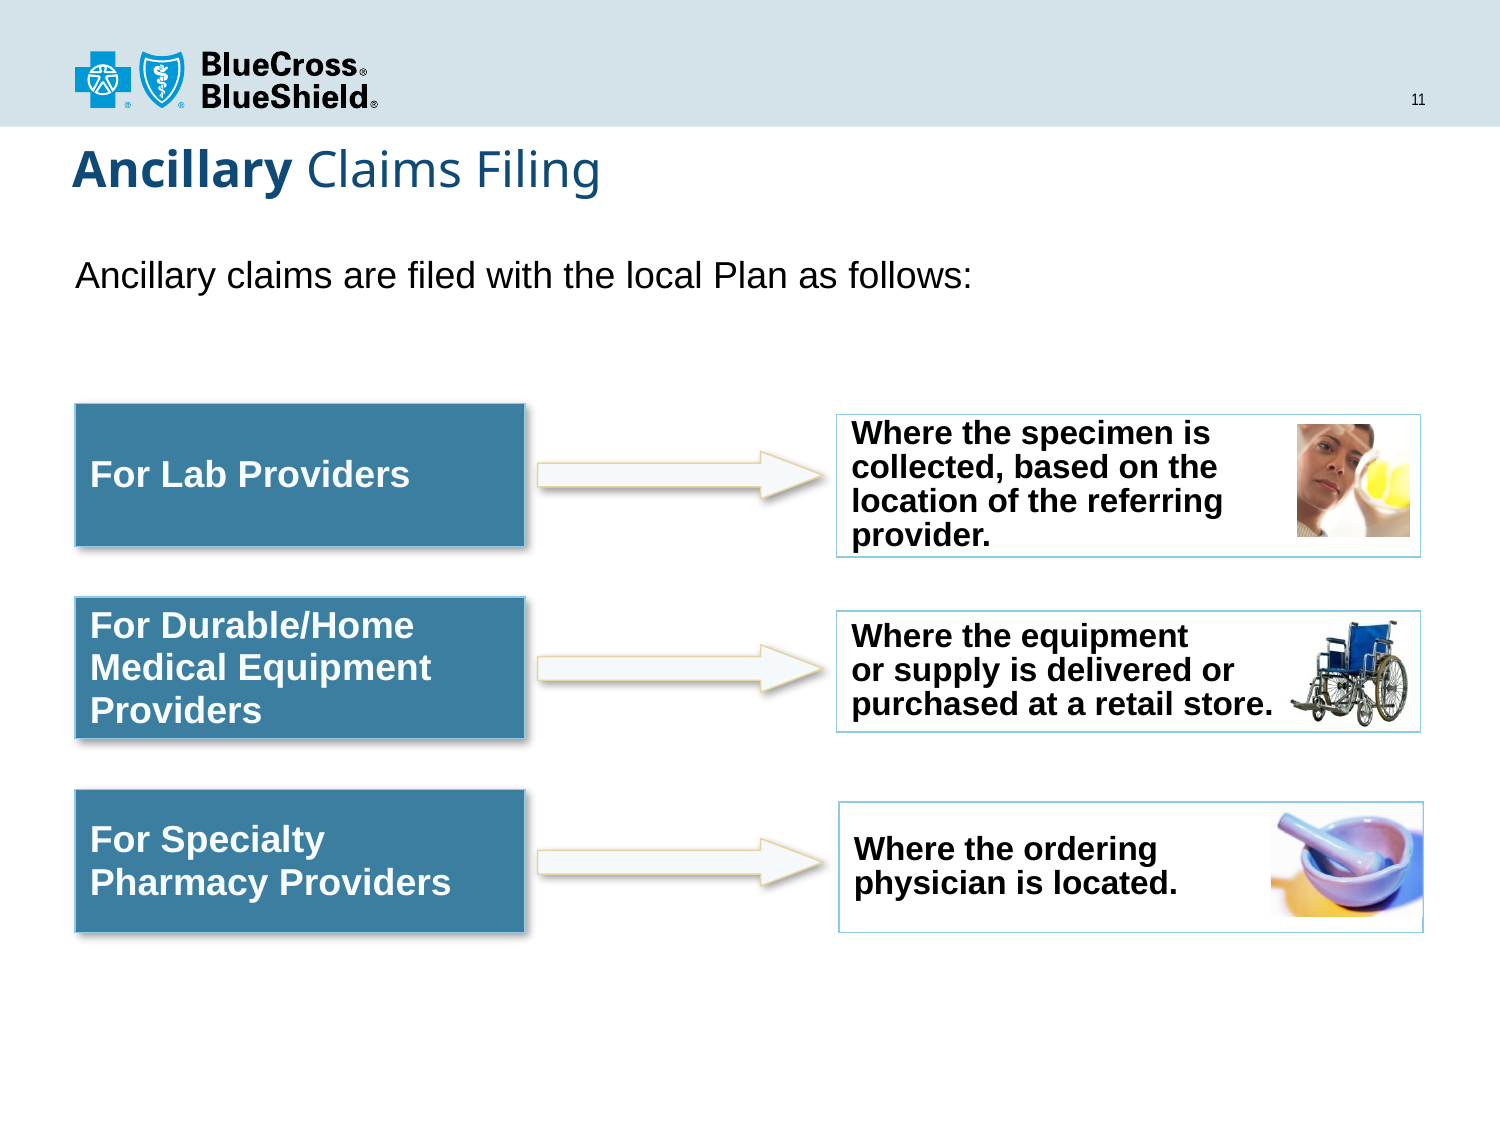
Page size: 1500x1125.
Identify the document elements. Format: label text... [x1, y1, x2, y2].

text_box Where the ordering physician is located. [839, 801, 1423, 933]
text_box For Specialty Pharmacy Providers [74, 789, 525, 933]
picture [178, 101, 185, 109]
title Ancillary Claims Filing [72, 134, 1423, 247]
text_box [537, 451, 823, 499]
text_box Where the equipment or supply is delivered or purchased at a retail store. [836, 611, 1421, 732]
picture [1270, 805, 1423, 917]
picture [124, 101, 131, 109]
text_box [537, 644, 823, 693]
picture [1297, 424, 1410, 537]
list Ancillary claims are filed with the local Plan as follows: [75, 251, 1500, 364]
picture [1286, 616, 1412, 731]
text_box For Durable/Home Medical Equipment Providers [74, 597, 525, 739]
text_box [537, 838, 823, 886]
text_box For Lab Providers [74, 403, 525, 547]
text_box Where the specimen is collected, based on the location of the referring provider. [836, 414, 1421, 557]
